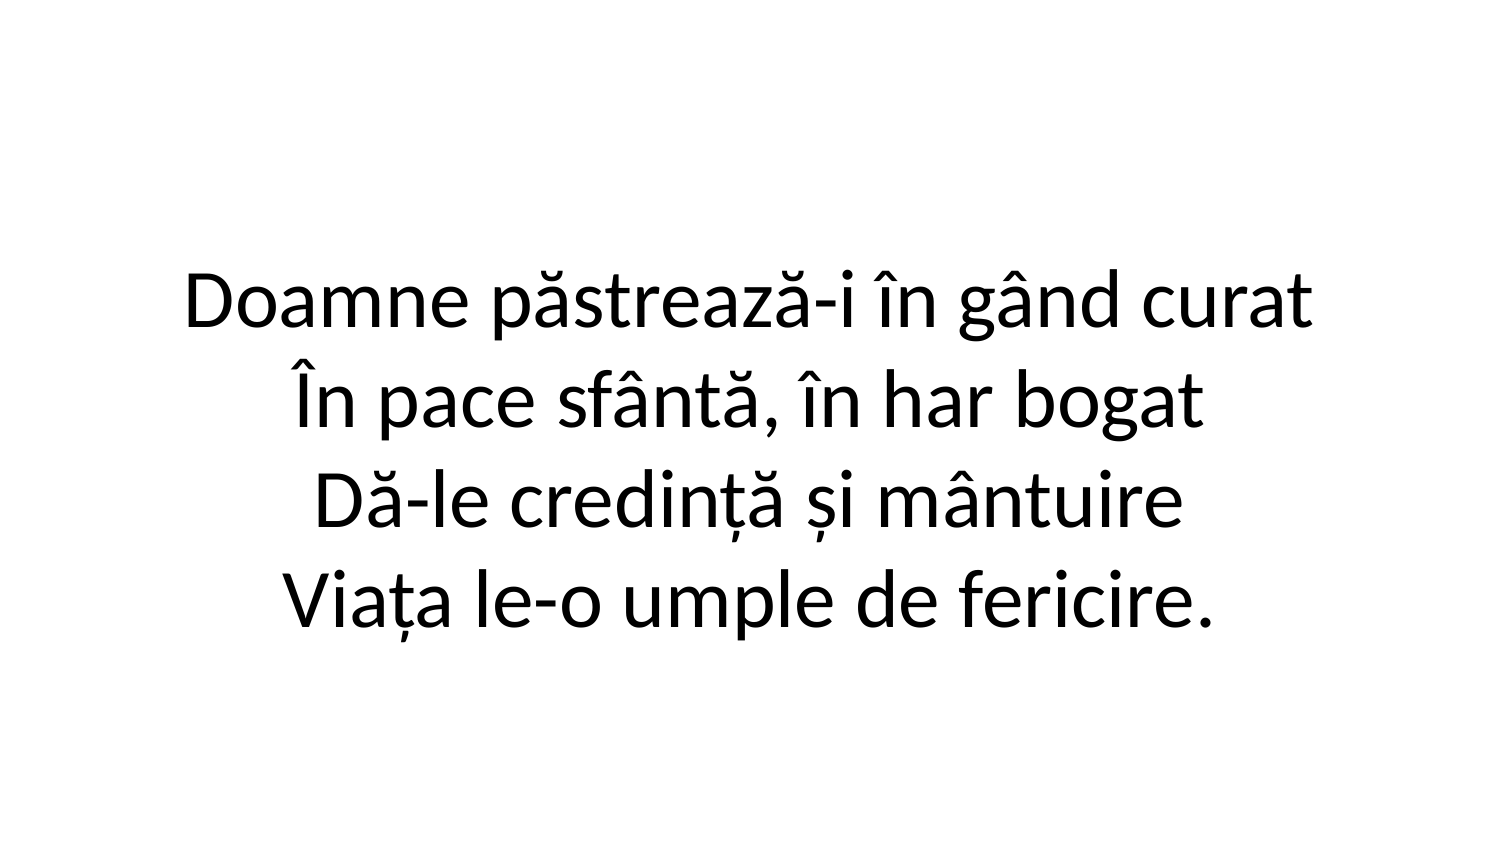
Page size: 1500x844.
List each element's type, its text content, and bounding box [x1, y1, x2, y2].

text_box Doamne păstrează-i în gând curat În pace sfântă, în har bogat Dă-le credință și mântuire Viața le-o umple de fericire. [168, 192, 1331, 652]
